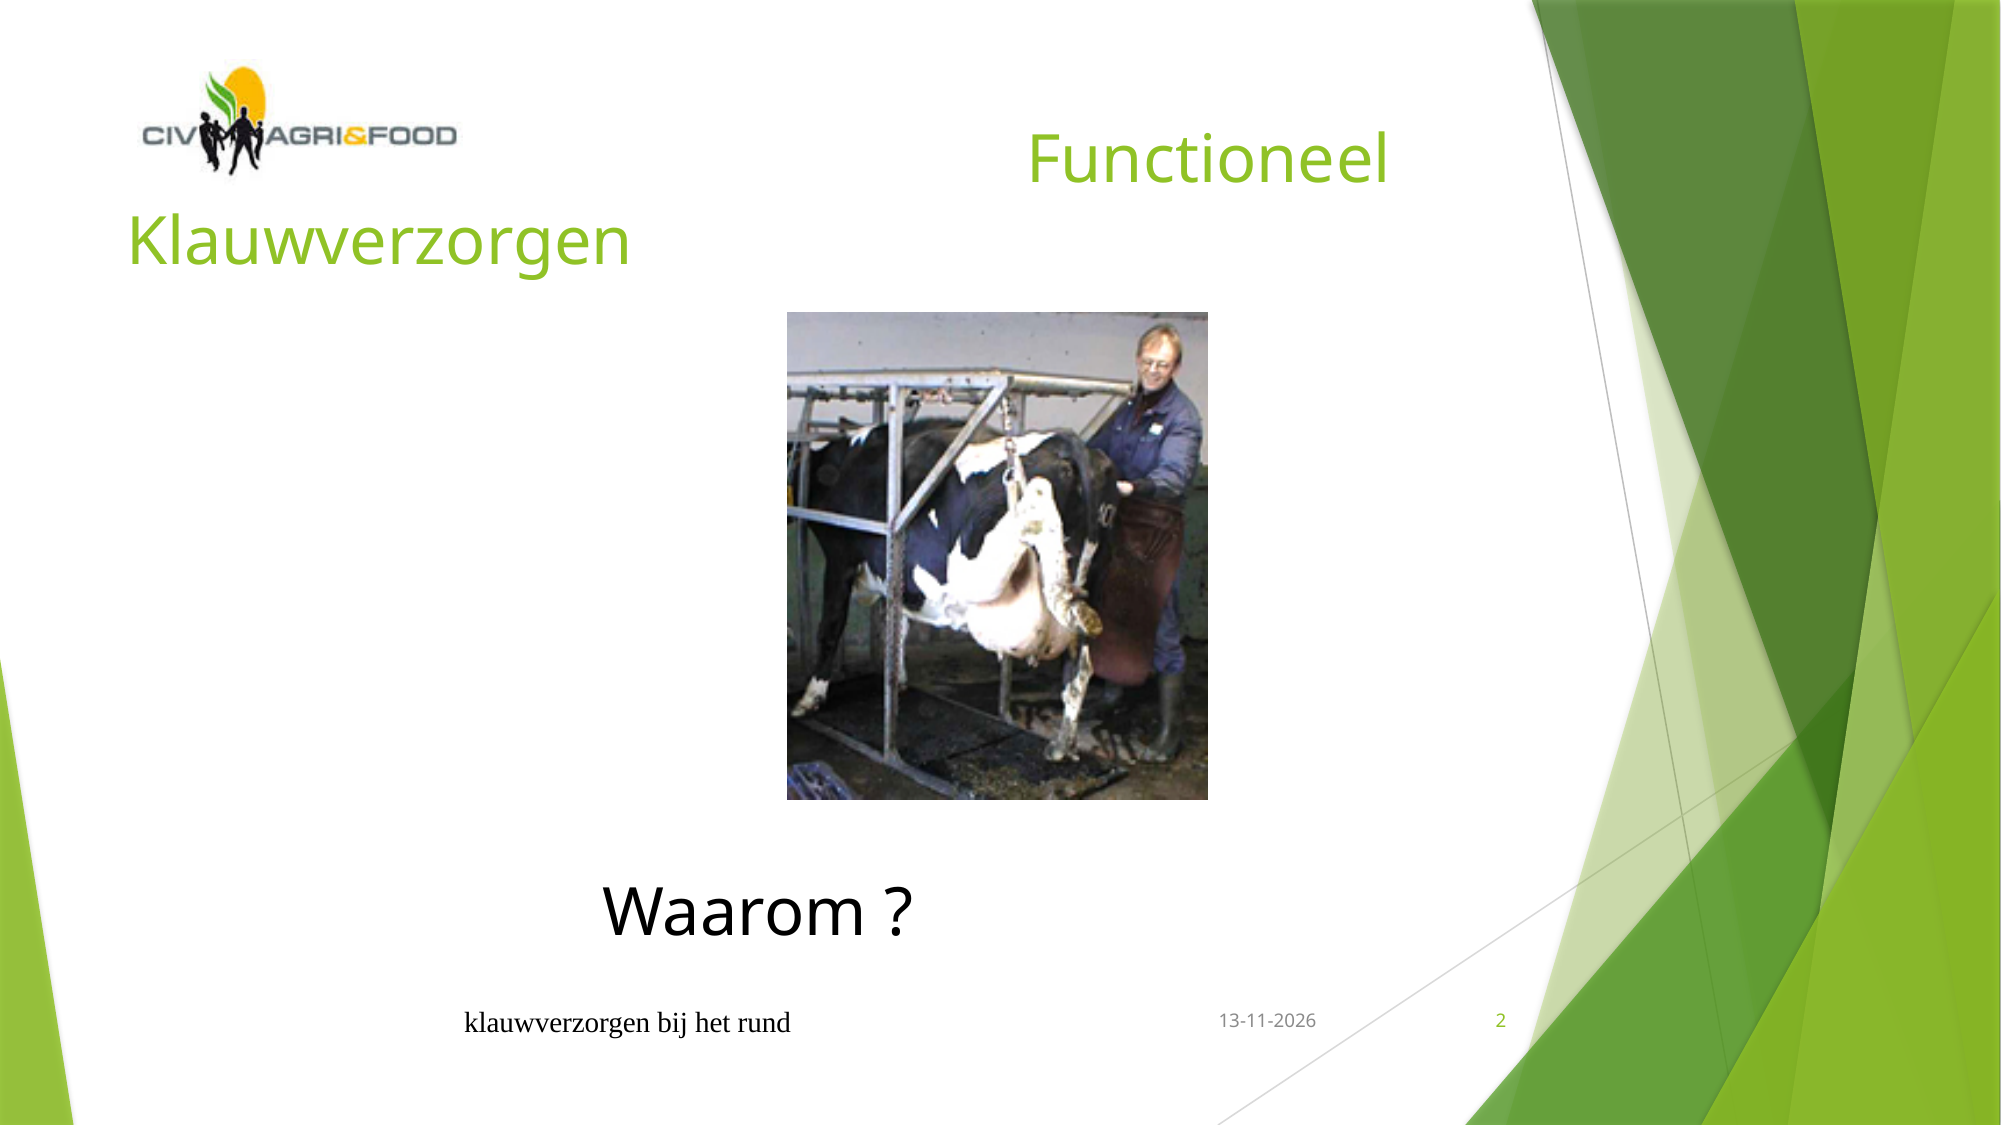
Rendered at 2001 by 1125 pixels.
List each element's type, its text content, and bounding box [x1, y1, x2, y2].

text_box Waarom ? [587, 861, 1463, 956]
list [786, 311, 1209, 801]
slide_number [1181, 991, 1332, 1051]
slide_number 2 [1409, 991, 1522, 1051]
title Functioneel Klauwverzorgen [111, 99, 1522, 317]
picture [137, 59, 463, 99]
footer klauwverzorgen bij het rund [111, 991, 1145, 1051]
